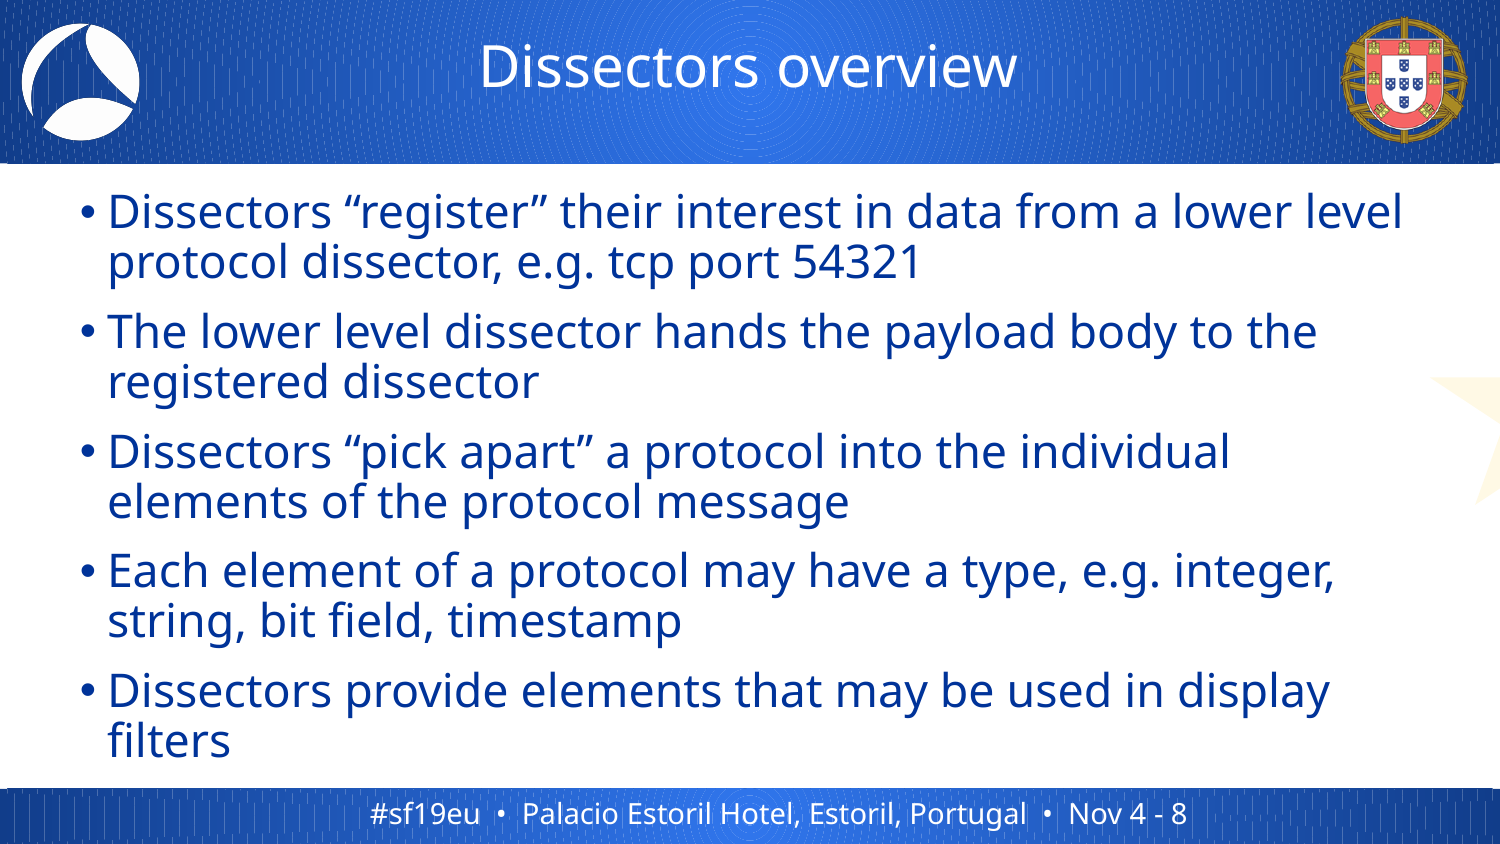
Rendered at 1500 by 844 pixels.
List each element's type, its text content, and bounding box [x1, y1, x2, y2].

picture [21, 23, 140, 141]
list Dissectors “register” their interest in data from a lower level protocol dissector, e.g. tcp port 54321 The lower level dissector hands the payload body to the registered dissector Dissectors “pick apart” a protocol into the individual elements of the protocol message Each element of a protocol may have a type, e.g. integer, string, bit field, timestamp Dissectors provide elements that may be used in display filters [64, 173, 1436, 788]
list Dissectors overview [147, 0, 1341, 139]
picture [1327, 16, 1481, 144]
